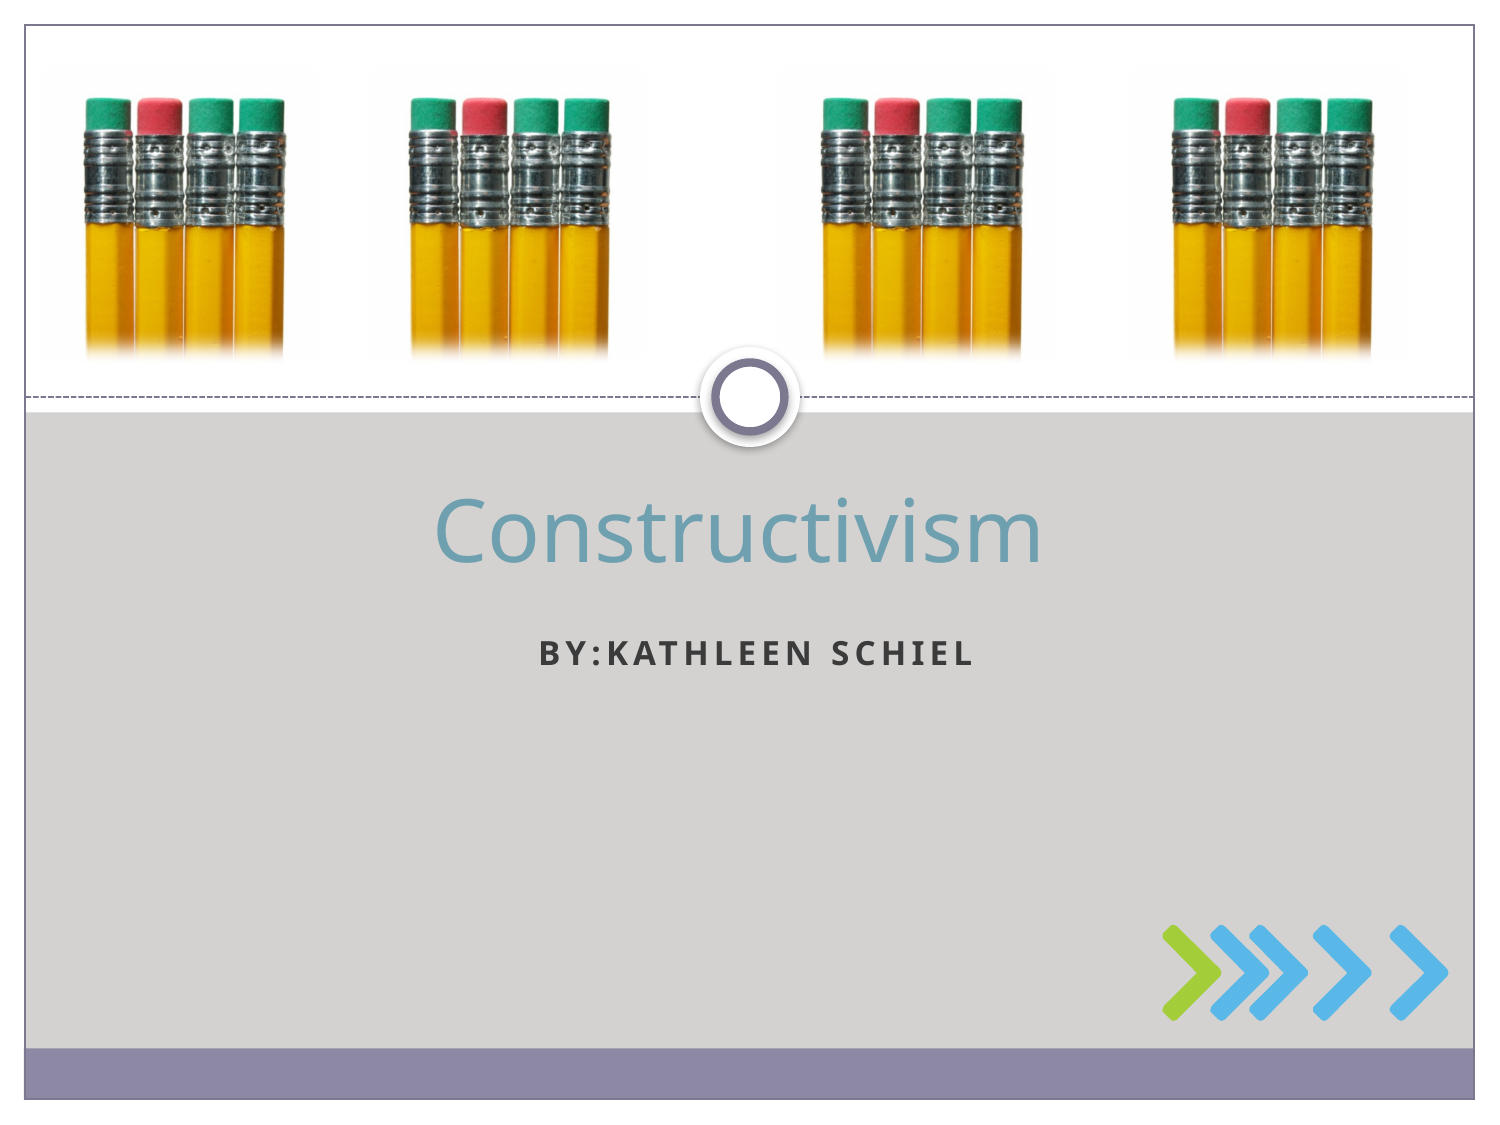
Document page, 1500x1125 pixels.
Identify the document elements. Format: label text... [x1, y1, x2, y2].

subtitle By:Kathleen schiel [0, 624, 1500, 988]
picture [362, 62, 651, 365]
picture [774, 62, 1063, 365]
picture [1162, 924, 1449, 1022]
picture [37, 62, 326, 365]
title Constructivism [0, 59, 1500, 588]
picture [1124, 62, 1413, 365]
